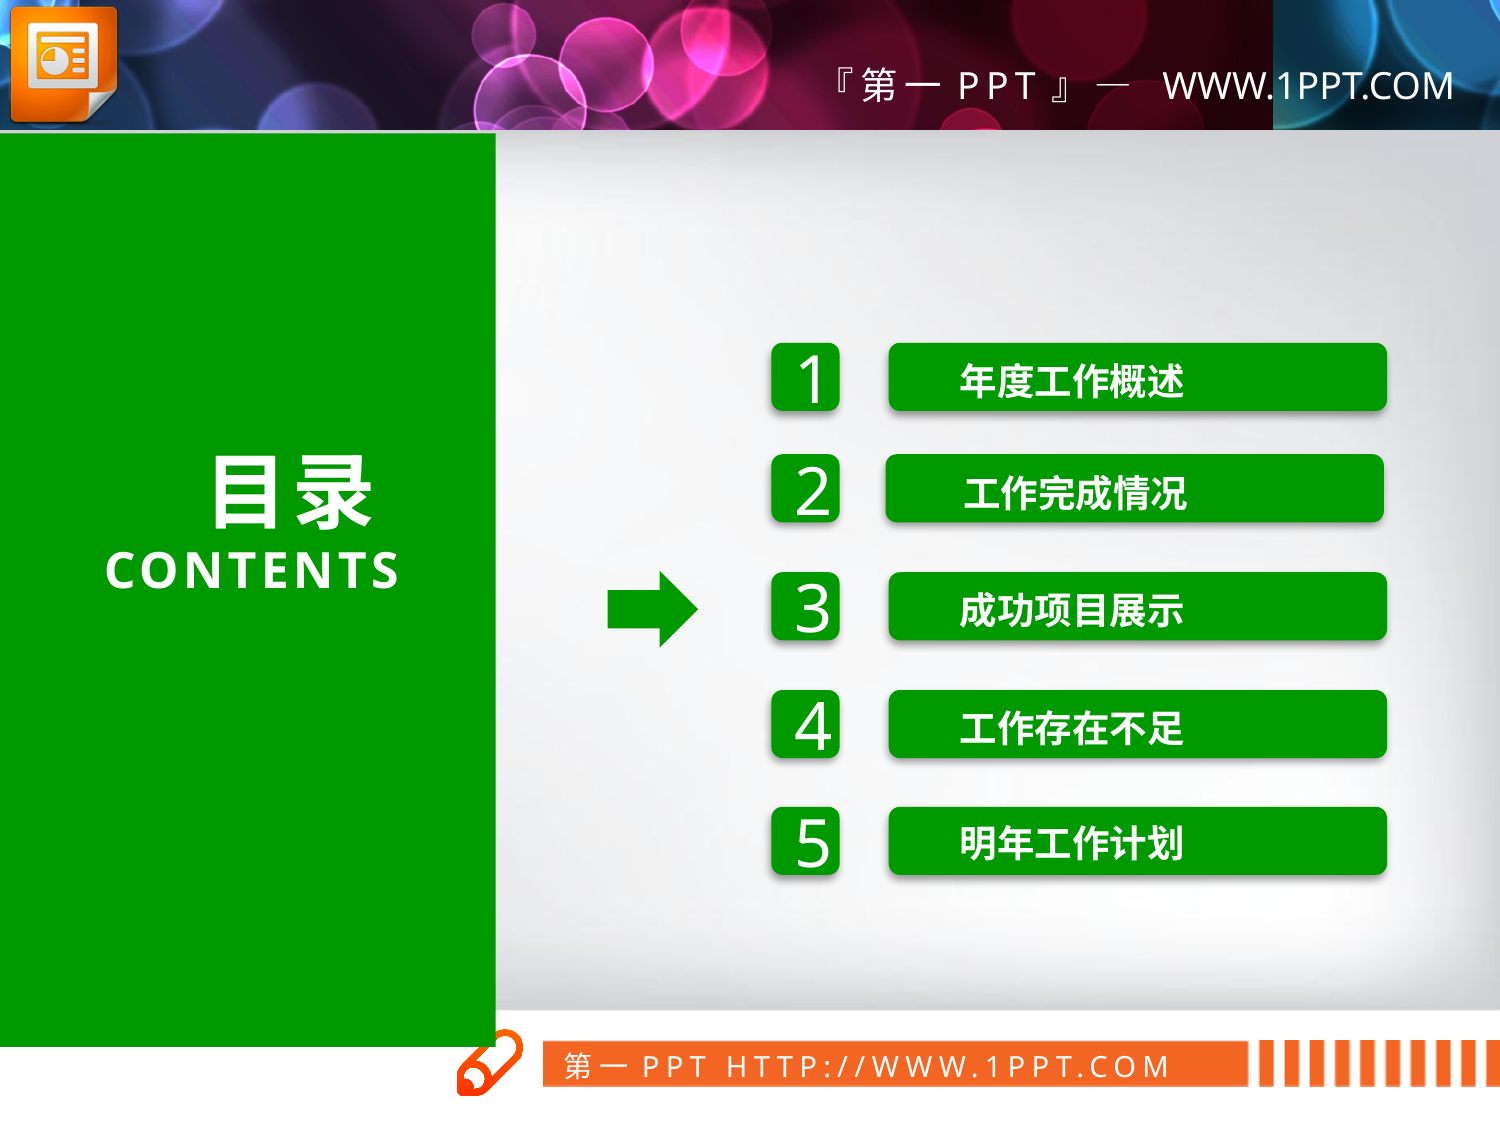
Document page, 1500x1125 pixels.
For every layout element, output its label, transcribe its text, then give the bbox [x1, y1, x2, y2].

text_box 1 [771, 342, 840, 411]
text_box 4 [771, 690, 840, 759]
text_box 2 [771, 454, 840, 523]
text_box [607, 570, 699, 648]
text_box [0, 133, 496, 1047]
picture [0, 0, 1500, 1012]
picture [543, 1040, 1500, 1087]
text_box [888, 689, 1388, 762]
text_box 5 [771, 806, 840, 875]
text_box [888, 342, 1388, 414]
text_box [885, 453, 1385, 526]
text_box 3 [771, 572, 840, 641]
text_box 目录 CONTENTS [45, 428, 419, 609]
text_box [888, 571, 1388, 644]
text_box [888, 806, 1388, 877]
